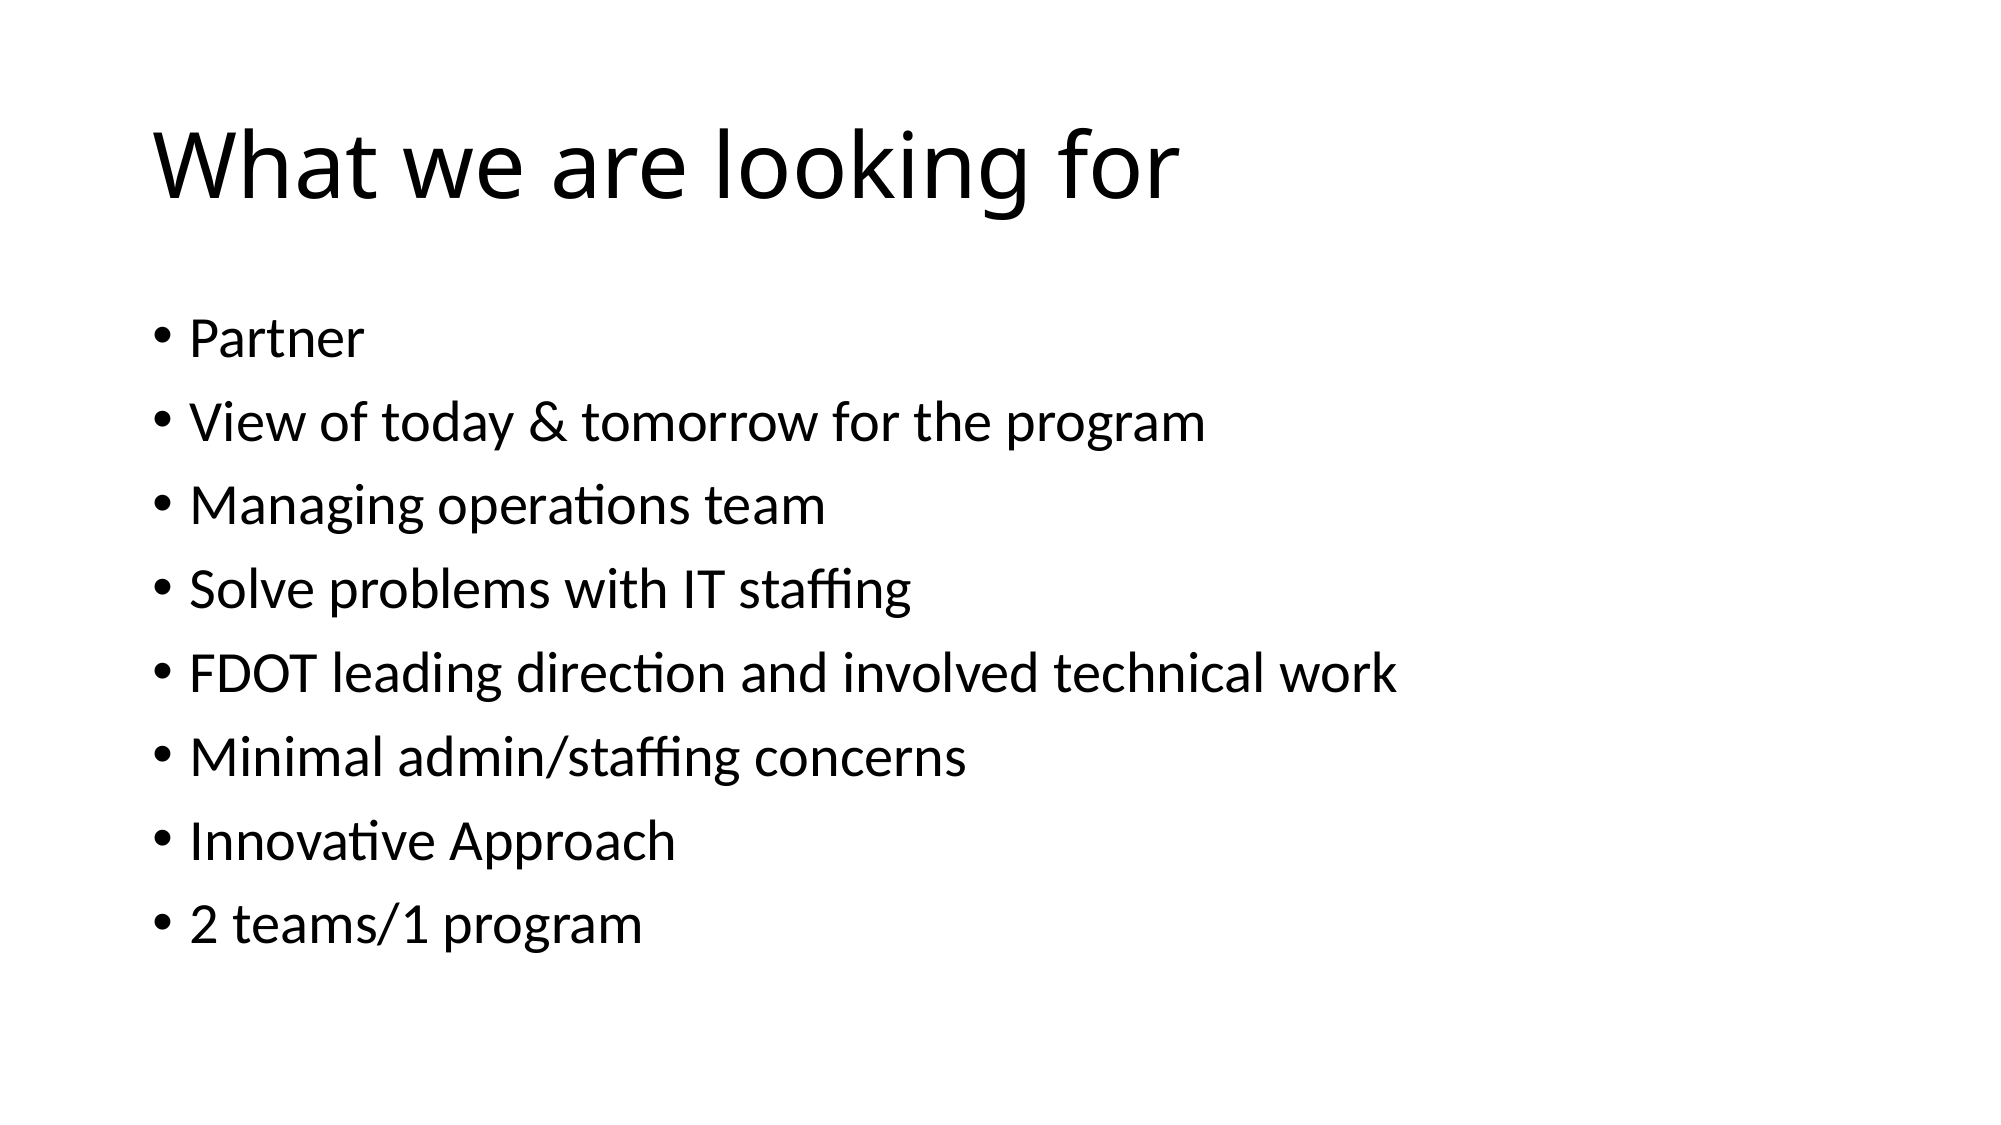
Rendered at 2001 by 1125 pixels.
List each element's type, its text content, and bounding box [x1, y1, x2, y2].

list Partner View of today & tomorrow for the program Managing operations team Solve problems with IT staffing FDOT leading direction and involved technical work Minimal admin/staffing concerns Innovative Approach 2 teams/1 program [137, 299, 1863, 1014]
title What we are looking for [137, 59, 1863, 278]
